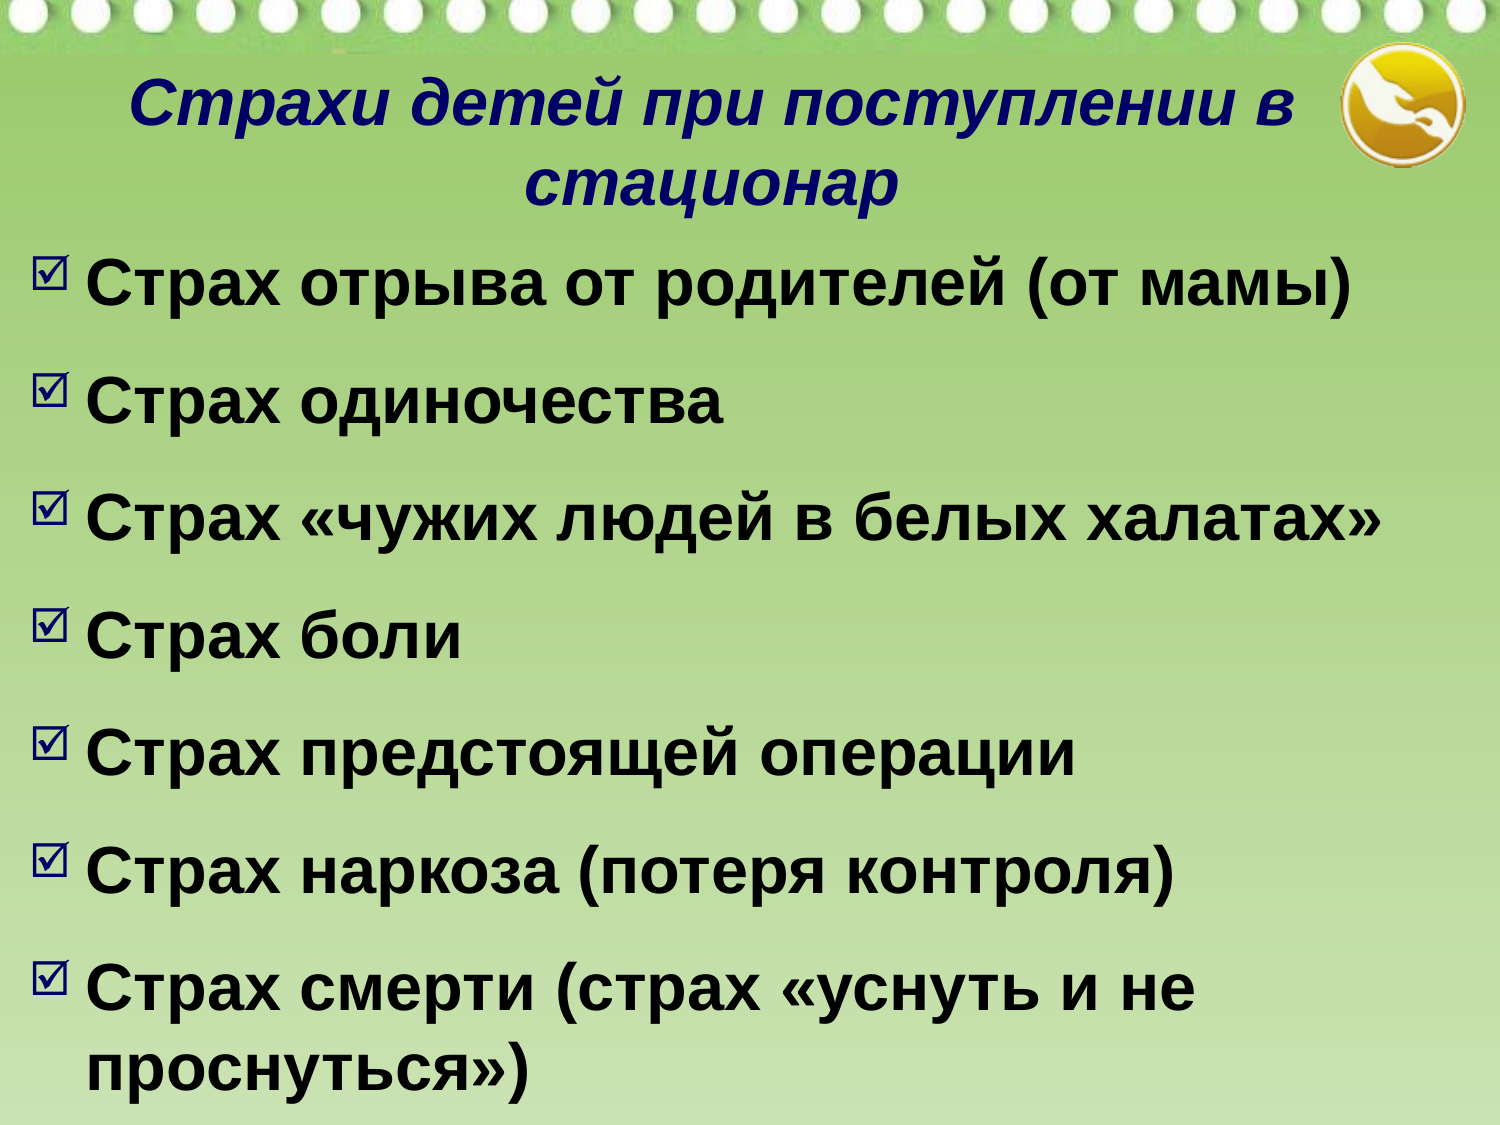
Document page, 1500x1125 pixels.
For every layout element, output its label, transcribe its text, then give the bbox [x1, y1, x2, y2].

list Страх отрыва от родителей (от мамы) Страх одиночества Страх «чужих людей в белых халатах» Страх боли Страх предстоящей операции Страх наркоза (потеря контроля) Страх смерти (страх «уснуть и не проснуться») [14, 231, 1500, 975]
picture [0, 0, 1500, 168]
title Страхи детей при поступлении в стационар [0, 45, 1425, 233]
